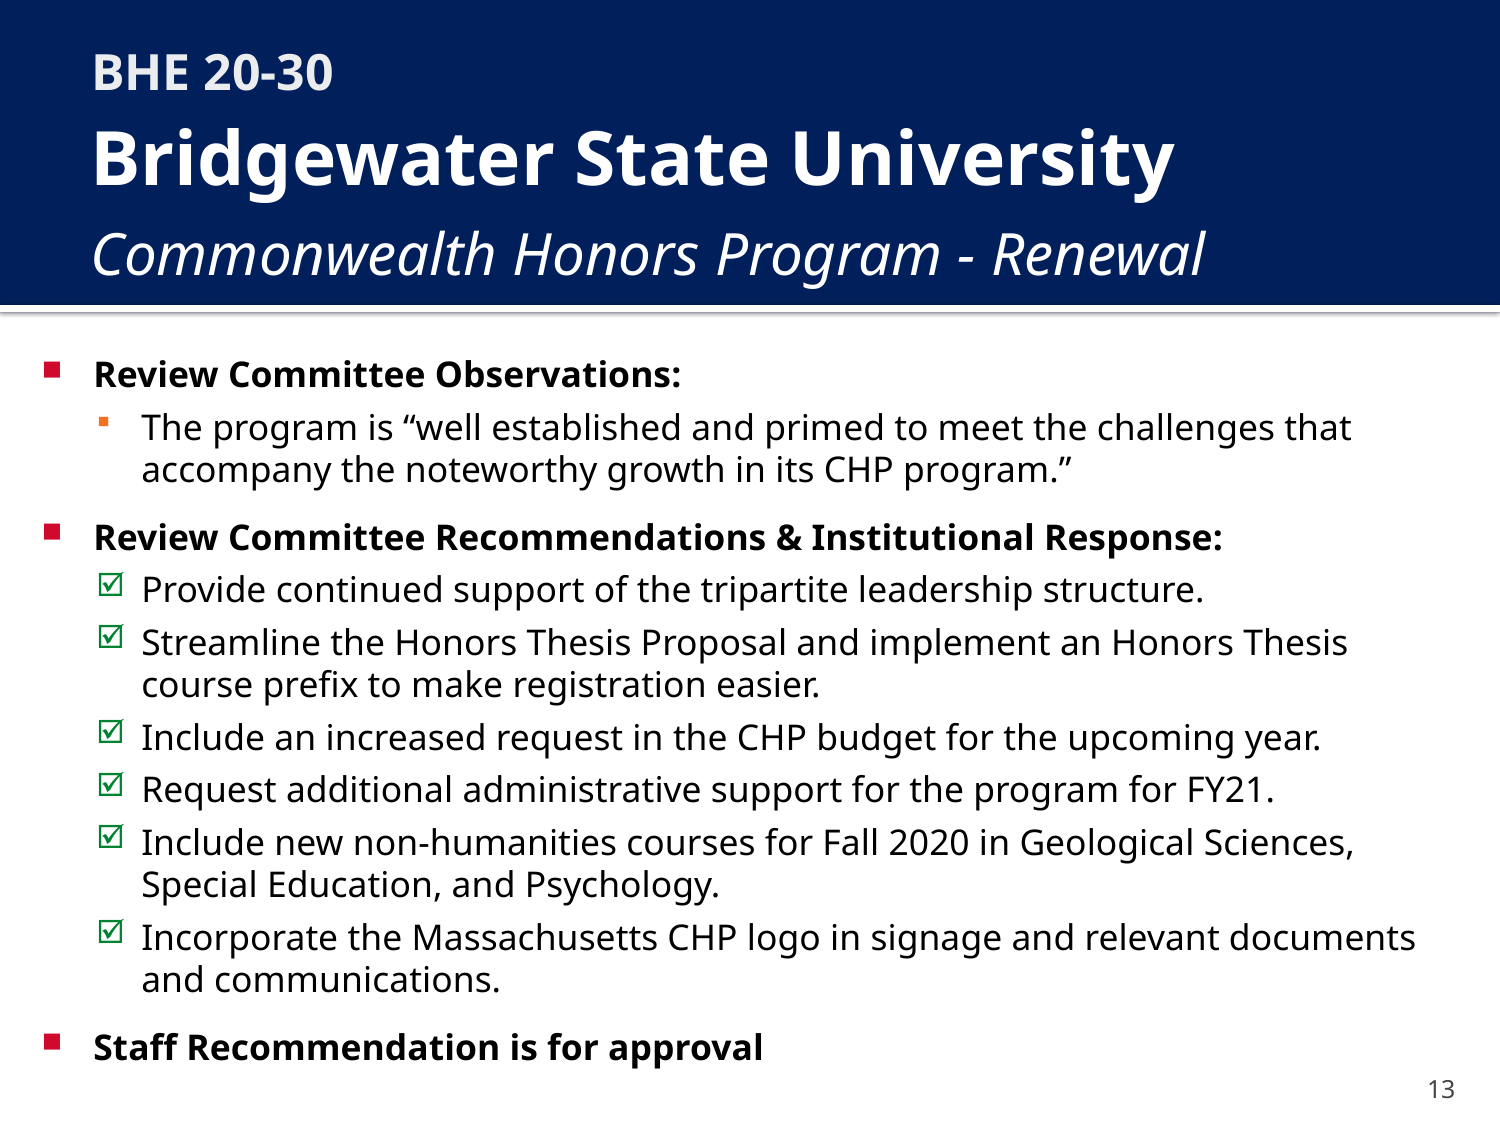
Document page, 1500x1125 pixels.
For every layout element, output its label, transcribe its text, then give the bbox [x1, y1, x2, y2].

list Review Committee Observations: The program is “well established and primed to meet the challenges that accompany the noteworthy growth in its CHP program.” Review Committee Recommendations & Institutional Response: Provide continued support of the tripartite leadership structure. Streamline the Honors Thesis Proposal and implement an Honors Thesis course prefix to make registration easier. Include an increased request in the CHP budget for the upcoming year. Request additional administrative support for the program for FY21. Include new non-humanities courses for Fall 2020 in Geological Sciences, Special Education, and Psychology. Incorporate the Massachusetts CHP logo in signage and relevant documents and communications. Staff Recommendation is for approval [12, 337, 1476, 1085]
title Bridgewater State University Commonwealth Honors Program - Renewal [74, 99, 1426, 301]
list BHE 20-30 [62, 24, 1438, 101]
